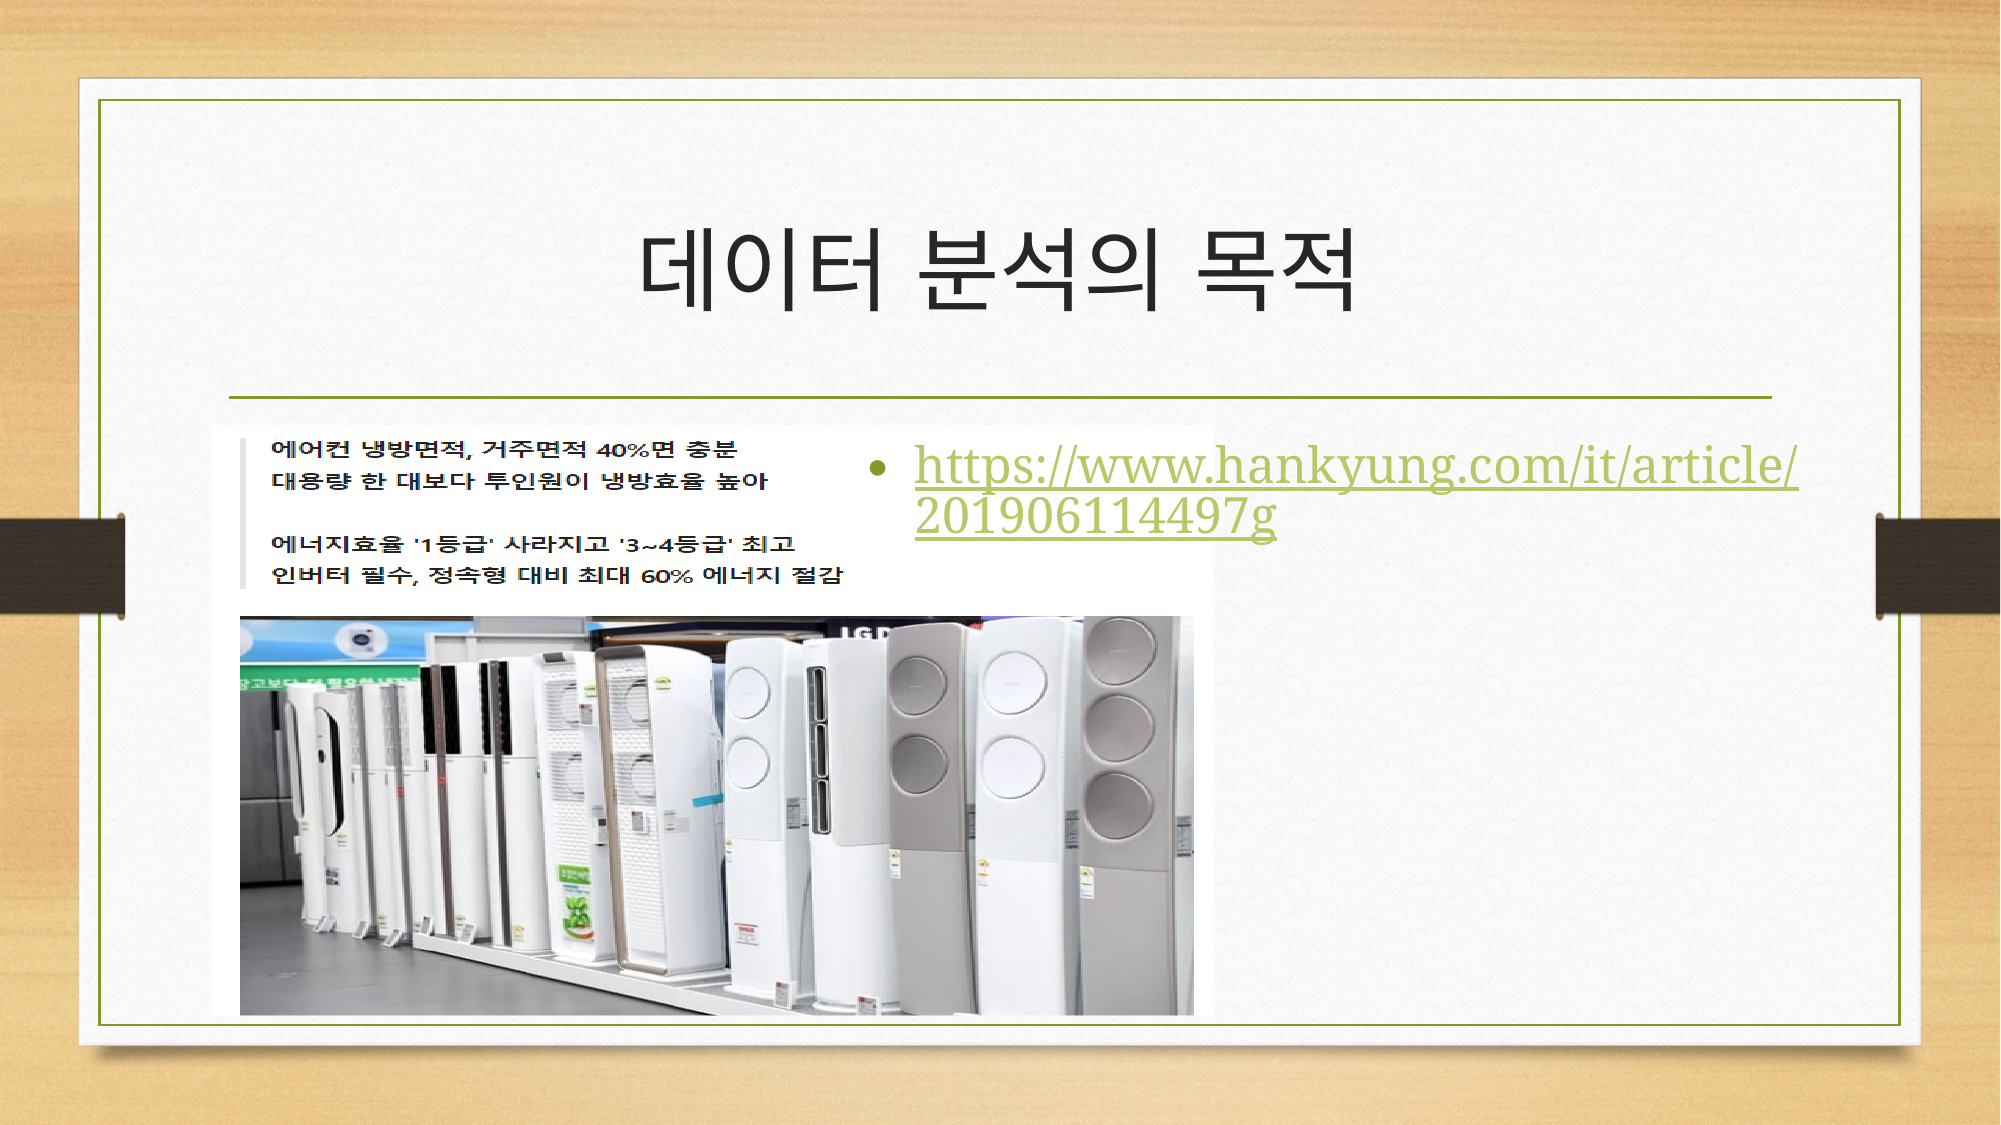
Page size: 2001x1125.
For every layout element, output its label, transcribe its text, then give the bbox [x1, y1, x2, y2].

title 데이터 분석의 목적 [212, 161, 1788, 375]
picture [0, 0, 2001, 1125]
list https://www.hankyung.com/it/article/201906114497g [1213, 425, 1831, 555]
